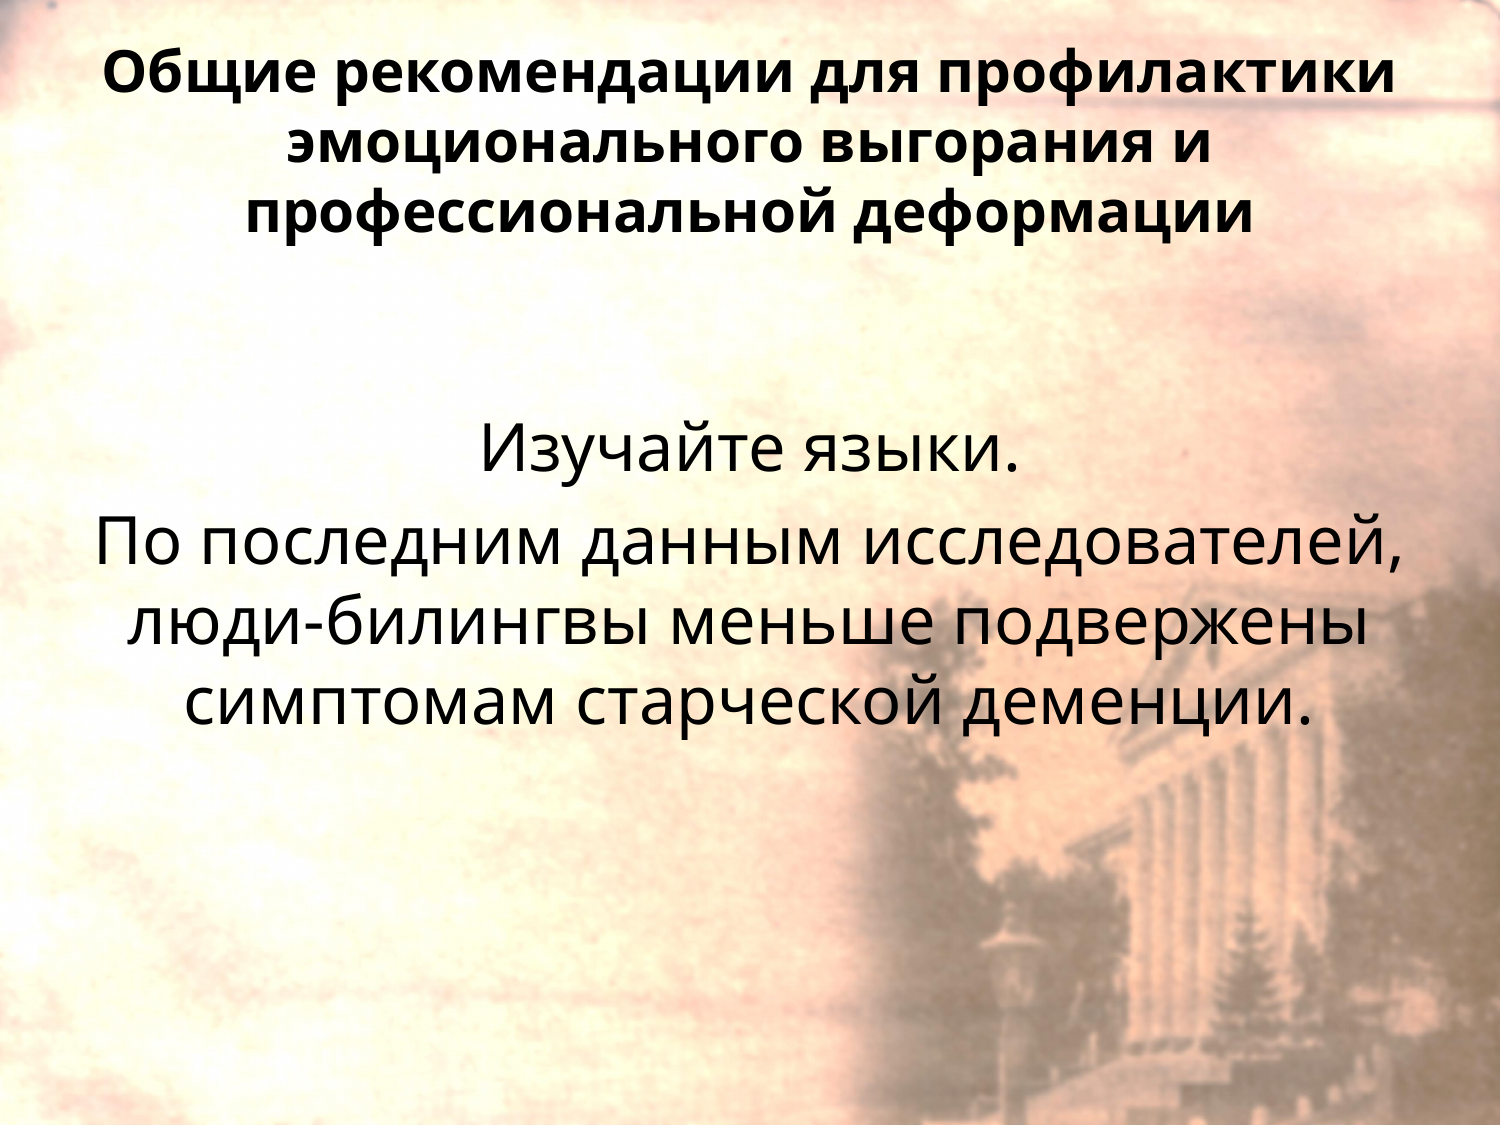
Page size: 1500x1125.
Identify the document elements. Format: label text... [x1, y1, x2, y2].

list Изучайте языки. По последним данным исследователей, люди-билингвы меньше подвержены симптомам старческой деменции. [75, 397, 1425, 1005]
picture [0, 0, 1500, 1125]
title Общие рекомендации для профилактики эмоционального выгорания и профессиональной деформации [75, 45, 1425, 233]
